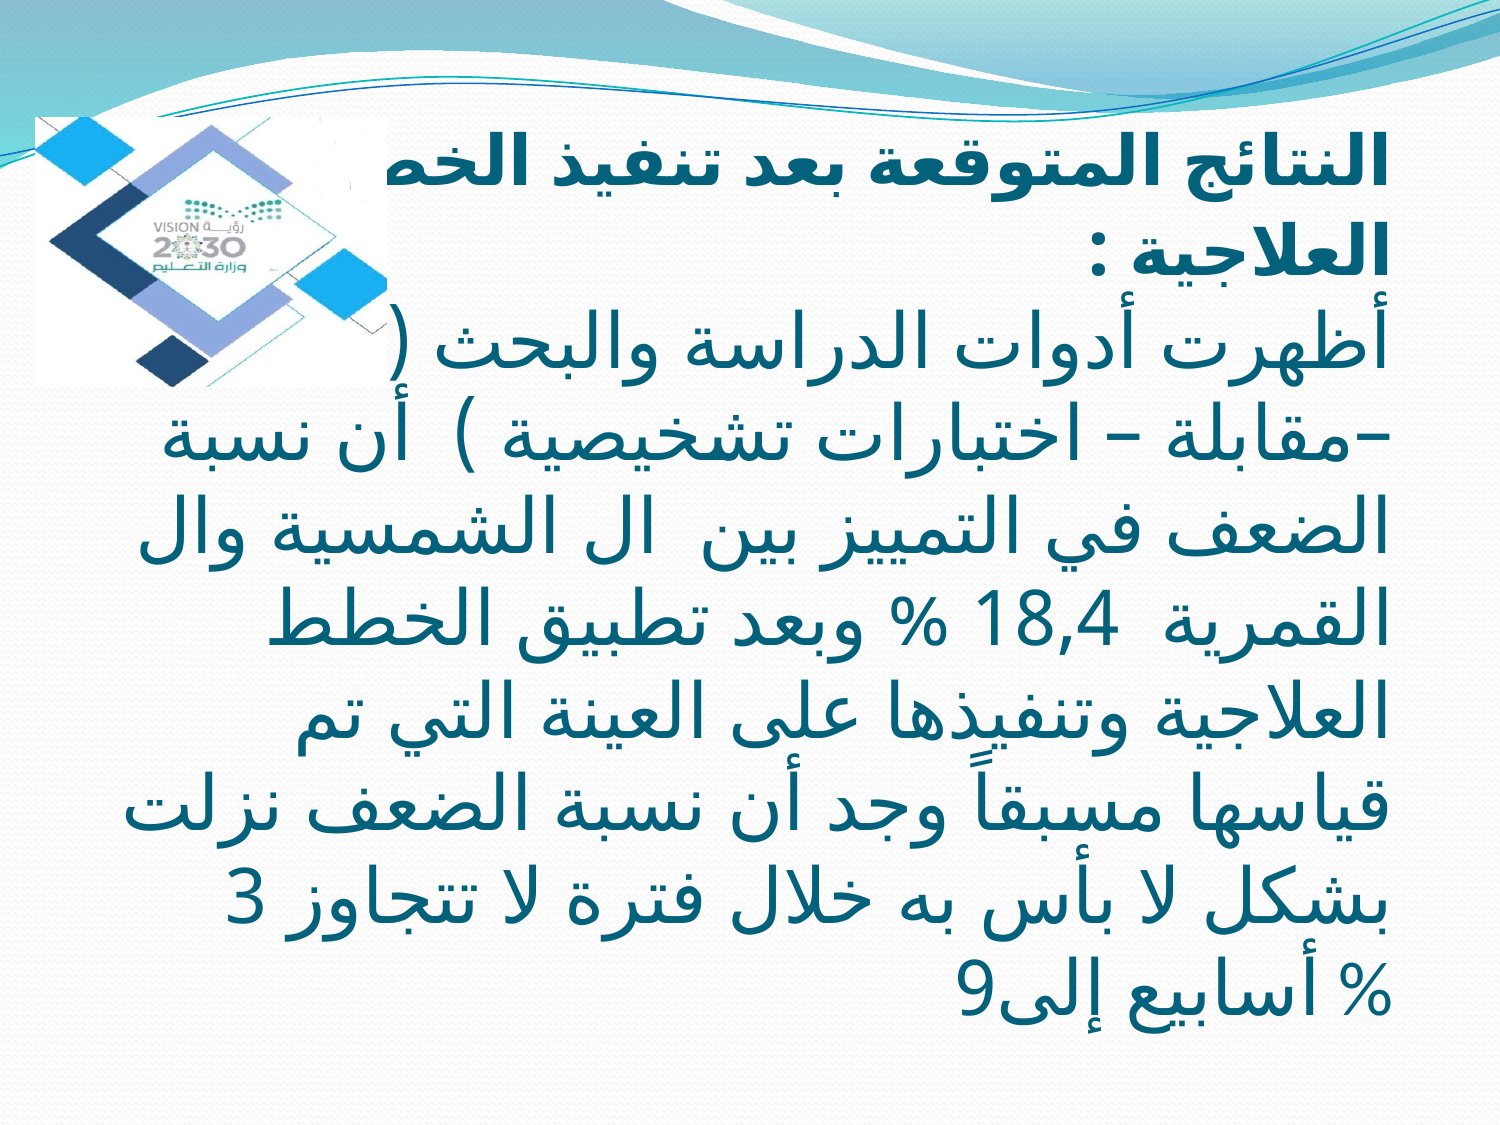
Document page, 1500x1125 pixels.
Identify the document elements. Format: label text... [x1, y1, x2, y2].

title النتائج المتوقعة بعد تنفيذ الخطة العلاجية : أظهرت أدوات الدراسة والبحث ( استبيان –مقابلة – اختبارات تشخيصية ) أن نسبة الضعف في التمييز بين ال الشمسية وال القمرية 18,4 % وبعد تطبيق الخطط العلاجية وتنفيذها على العينة التي تم قياسها مسبقاً وجد أن نسبة الضعف نزلت بشكل لا بأس به خلال فترة لا تتجاوز 3 أسابيع إلى9 % [93, 93, 1394, 1032]
picture [34, 116, 387, 387]
